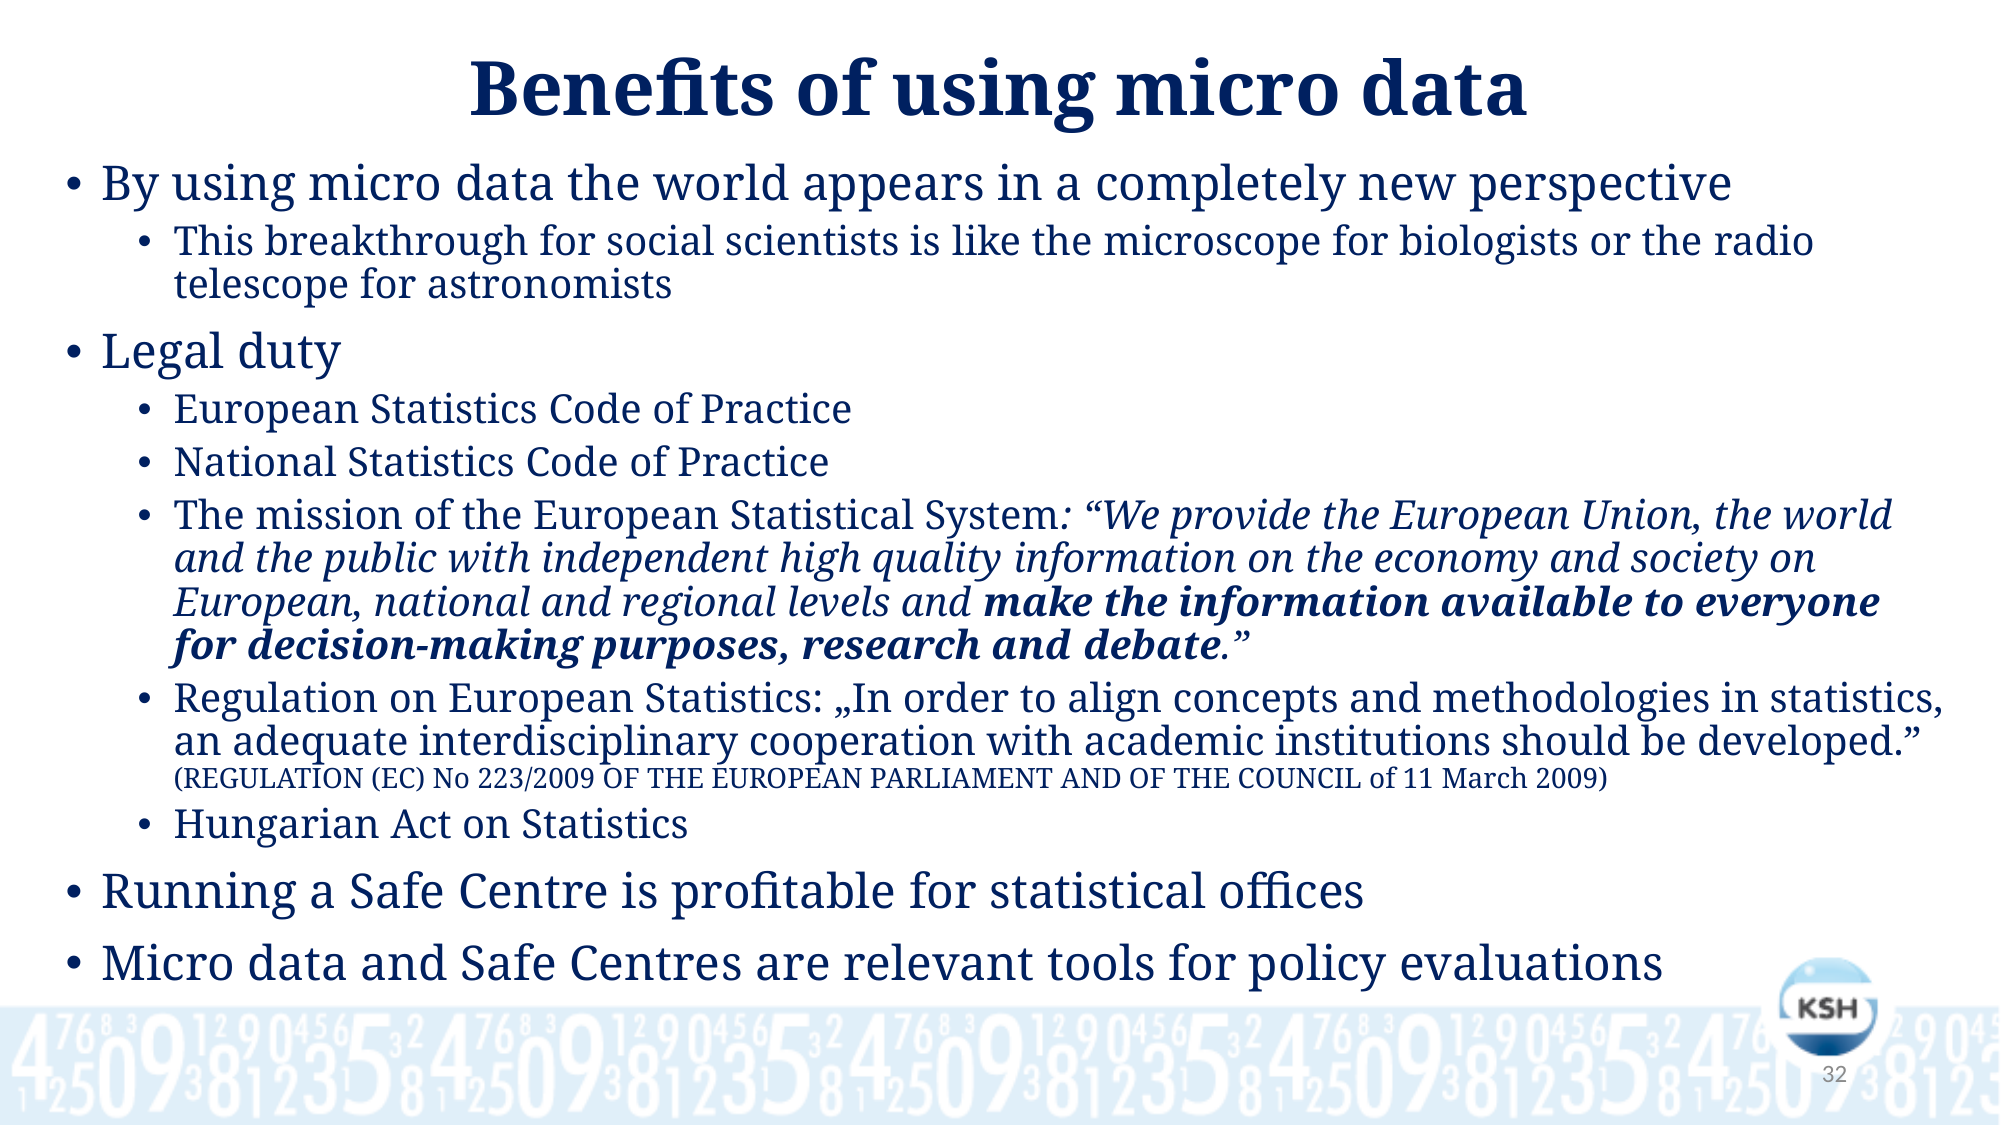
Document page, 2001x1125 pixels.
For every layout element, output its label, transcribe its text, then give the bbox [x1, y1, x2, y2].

slide_number 32 [1412, 1042, 1863, 1103]
text_box Benefits of using micro data [0, 33, 2000, 138]
list By using micro data the world appears in a completely new perspective This breakthrough for social scientists is like the microscope for biologists or the radio telescope for astronomists Legal duty European Statistics Code of Practice National Statistics Code of Practice The mission of the European Statistical System: “We provide the European Union, the world and the public with independent high quality information on the economy and society on European, national and regional levels and make the information available to everyone for decision-making purposes, research and debate.” Regulation on European Statistics: „In order to align concepts and methodologies in statistics, an adequate interdisciplinary cooperation with academic institutions should be developed.” (REGULATION (EC) No 223/2009 OF THE EUROPEAN PARLIAMENT AND OF THE COUNCIL of 11 March 2009) Hungarian Act on Statistics Running a Safe Centre is profitable for statistical offices Micro data and Safe Centres are relevant tools for policy evaluations [50, 151, 1964, 1014]
picture [0, 0, 2001, 1125]
